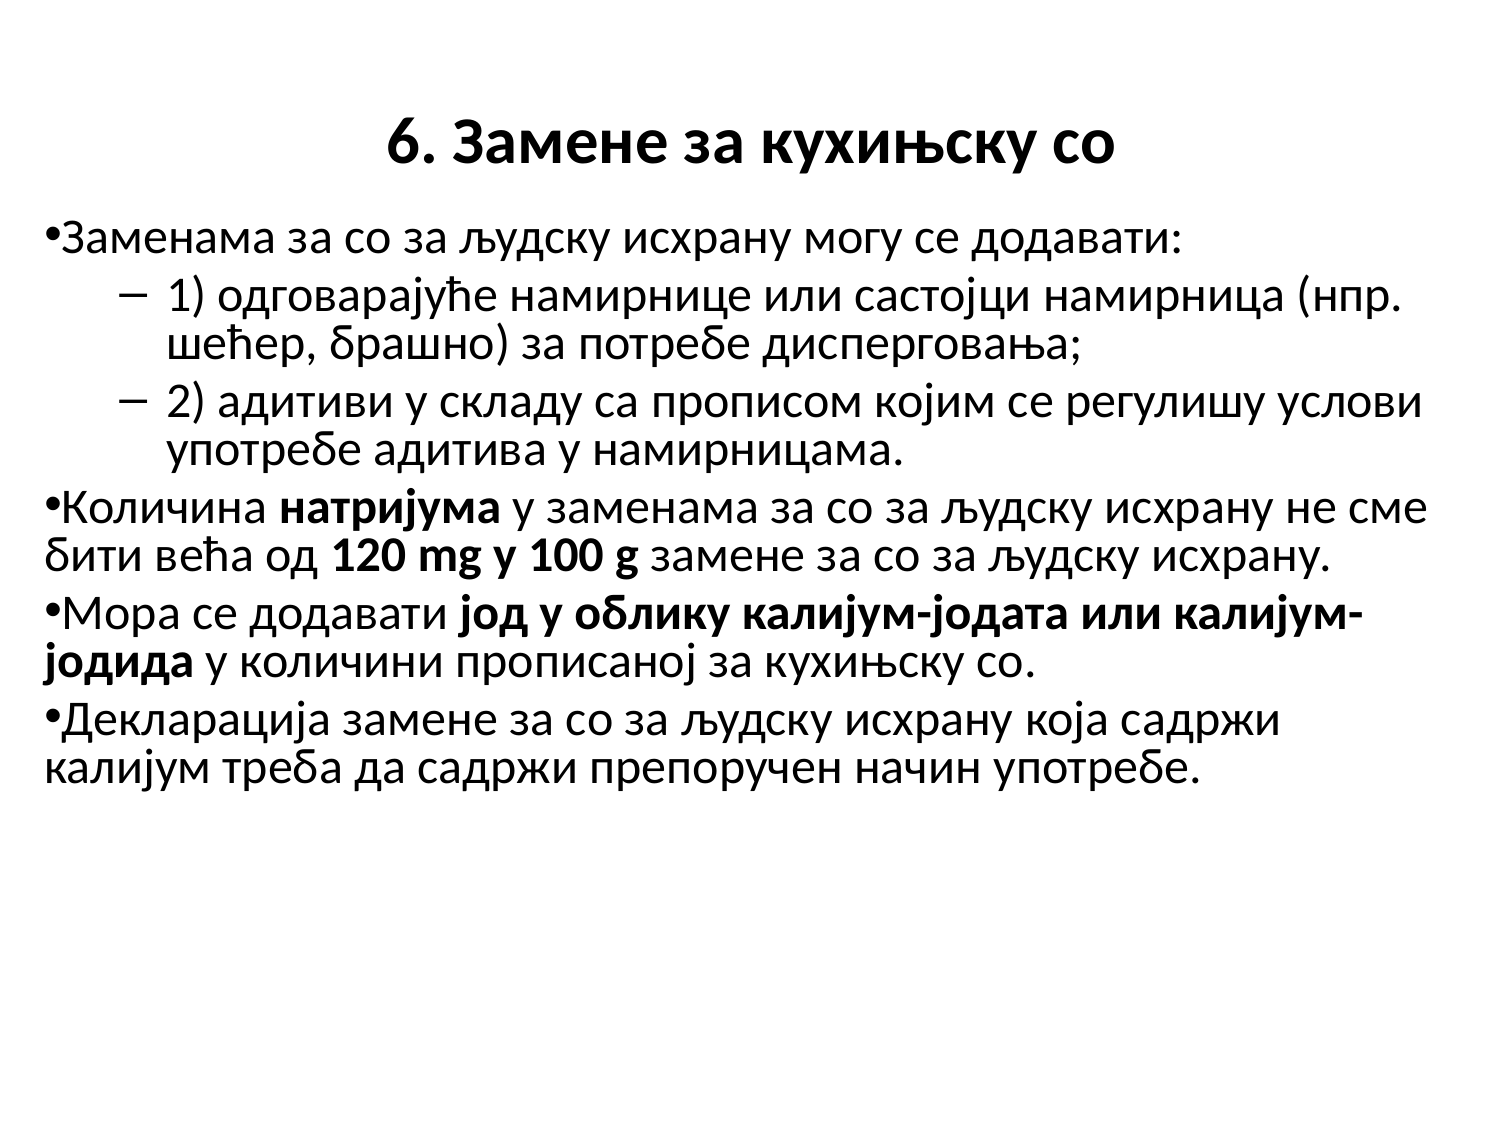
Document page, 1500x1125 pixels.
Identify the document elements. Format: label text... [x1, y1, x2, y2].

list Заменама за со за људску исхрану могу се додавати: 1) одговарајуће намирнице или састојци намирница (нпр. шећер, брашно) за потребе дисперговања; 2) адитиви у складу са прописом којим се регулишу услови употребе адитива у намирницама. Количина натријума у заменама за со за људску исхрану не сме бити већа од 120 mg у 100 g замене за со за људску исхрану. Mора се додавати јод у облику калијум-јодата или калијум-јодида у количини прописаној за кухињску со. Декларација замене за со за људску исхрану која садржи калијум треба да садржи препоручен начин употребе. [29, 207, 1471, 1083]
title 6. Замене за кухињску со [76, 42, 1428, 207]
